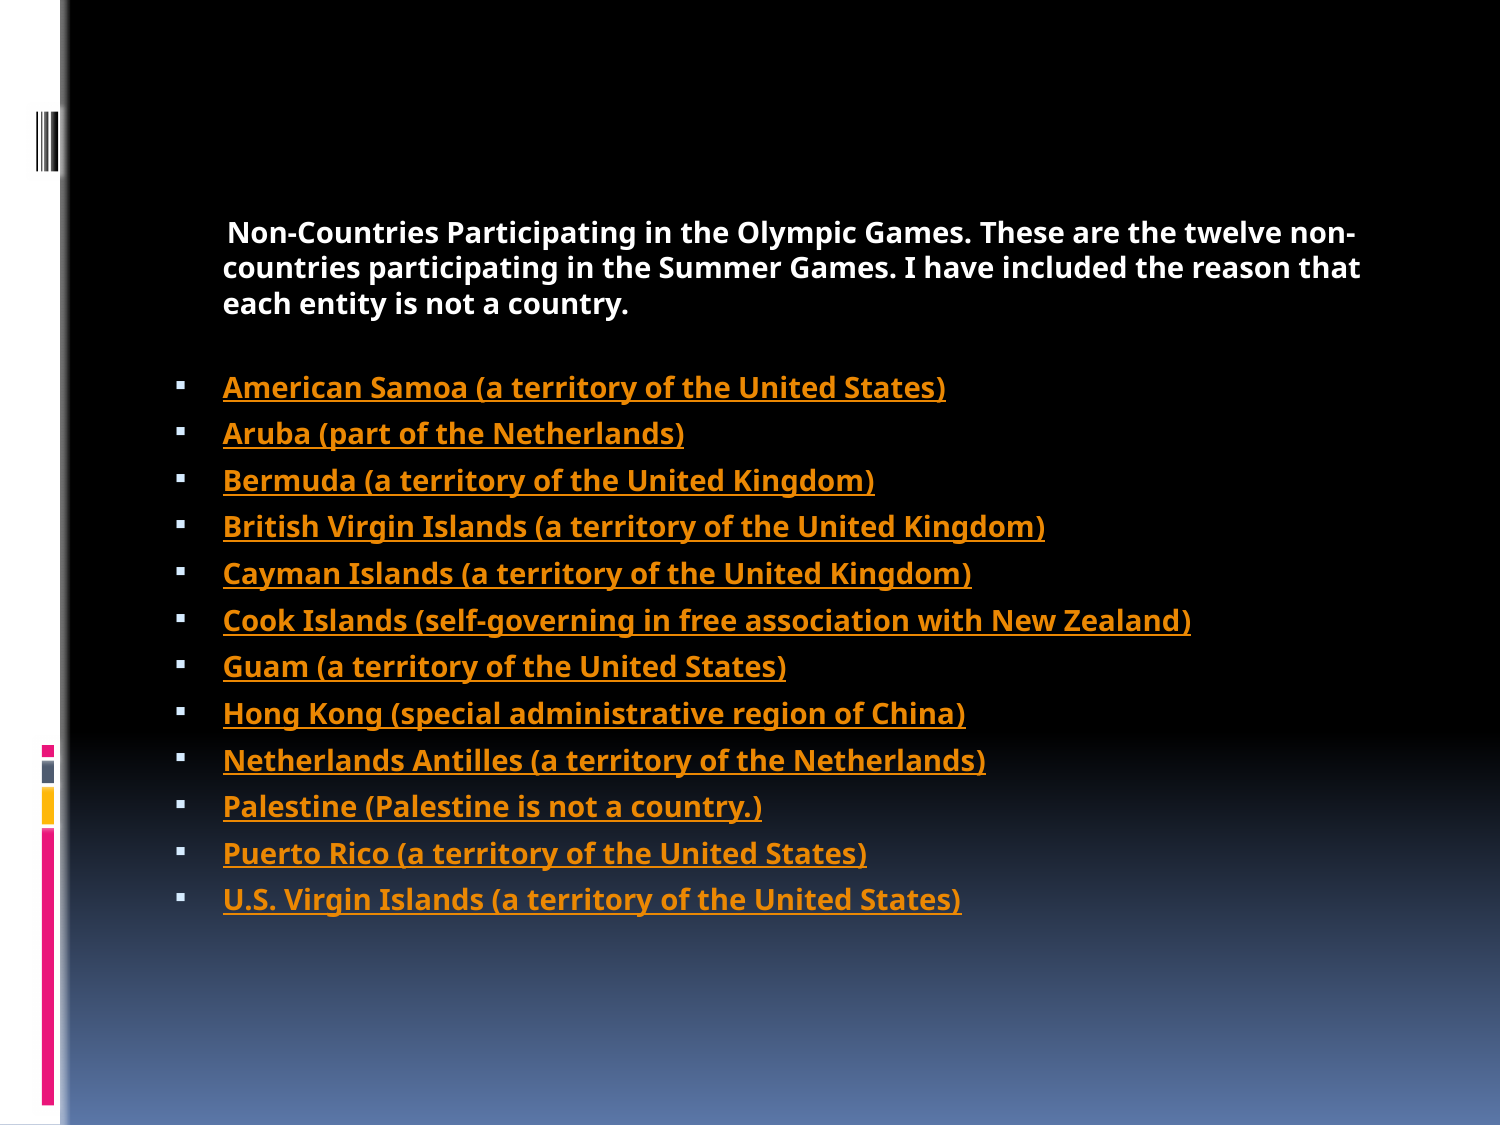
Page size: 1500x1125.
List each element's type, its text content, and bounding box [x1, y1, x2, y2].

list Non-Countries Participating in the Olympic Games. These are the twelve non-countries participating in the Summer Games. I have included the reason that each entity is not a country. American Samoa (a territory of the United States) Aruba (part of the Netherlands) Bermuda (a territory of the United Kingdom) British Virgin Islands (a territory of the United Kingdom) Cayman Islands (a territory of the United Kingdom) Cook Islands (self-governing in free association with New Zealand) Guam (a territory of the United States) Hong Kong (special administrative region of China) Netherlands Antilles (a territory of the Netherlands) Palestine (Palestine is not a country.) Puerto Rico (a territory of the United States) U.S. Virgin Islands (a territory of the United States) [150, 206, 1425, 957]
